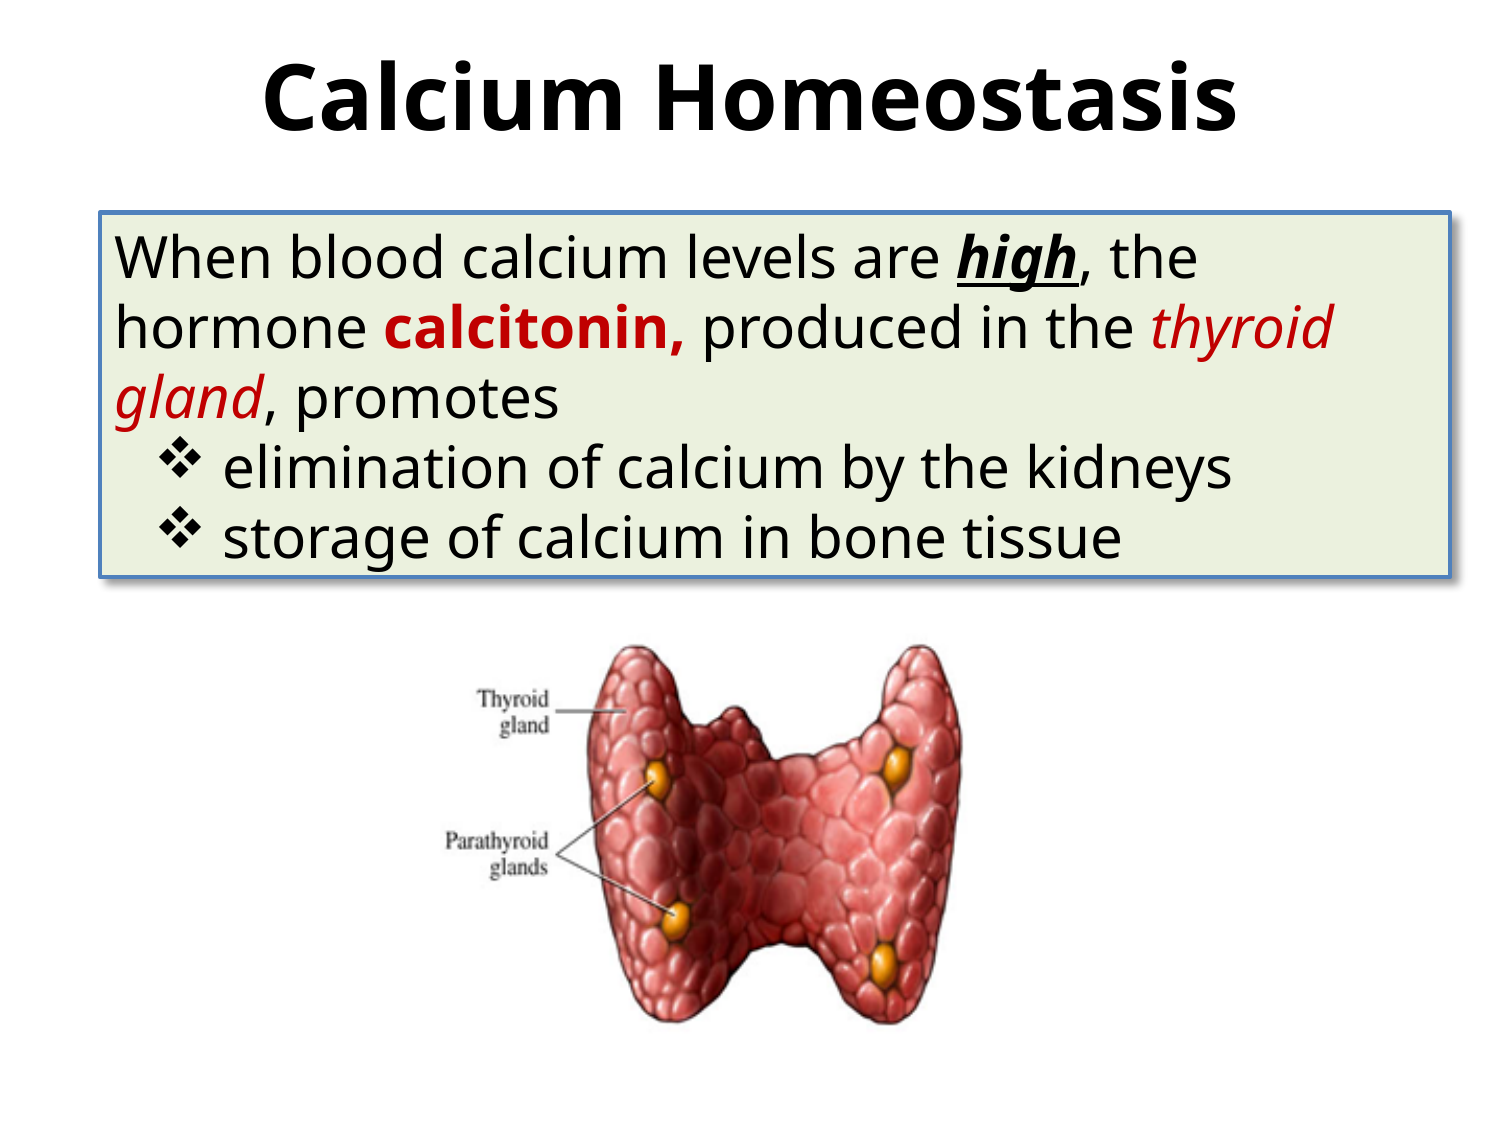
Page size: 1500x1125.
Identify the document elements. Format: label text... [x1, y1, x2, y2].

picture [412, 624, 982, 1038]
title Calcium Homeostasis [75, 0, 1425, 188]
text_box When blood calcium levels are high, the hormone calcitonin, produced in the thyroid gland, promotes elimination of calcium by the kidneys storage of calcium in bone tissue [99, 212, 1450, 578]
